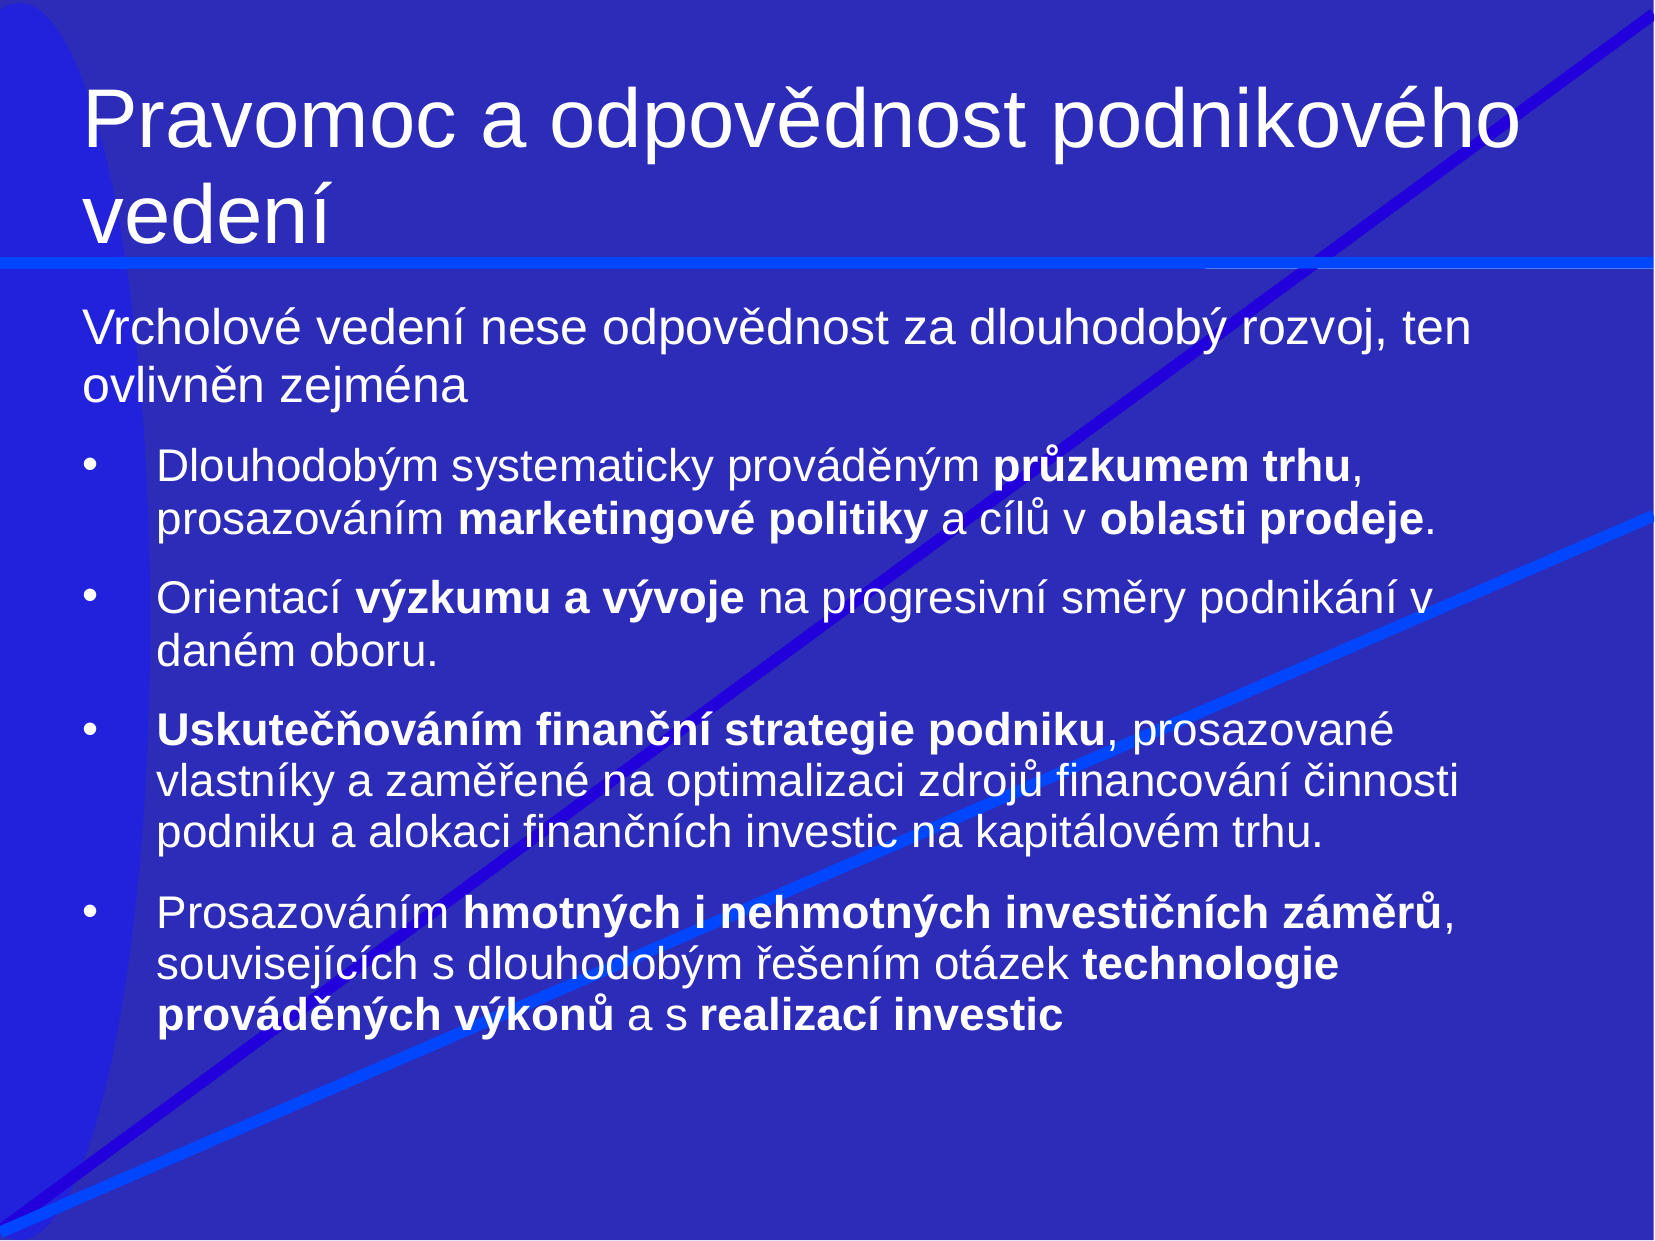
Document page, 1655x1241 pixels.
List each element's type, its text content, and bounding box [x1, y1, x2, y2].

title Pravomoc a odpovědnost podnikového vedení [80, 67, 1574, 275]
text_box Vrcholové vedení nese odpovědnost za dlouhodobý rozvoj, ten ovlivněn zejména Dlouhodobým systematicky prováděným průzkumem trhu, prosazováním marketingové politiky a cílů v oblasti prodeje. Orientací výzkumu a vývoje na progresivní směry podnikání v daném oboru. Uskutečňováním finanční strategie podniku, prosazované vlastníky a zaměřené na optimalizaci zdrojů financování činnosti podniku a alokaci finančních investic na kapitálovém trhu. Prosazováním hmotných i nehmotných investičních záměrů, souvisejících s dlouhodobým řešením otázek technologie prováděných výkonů a s realizací investic [80, 296, 1477, 1041]
